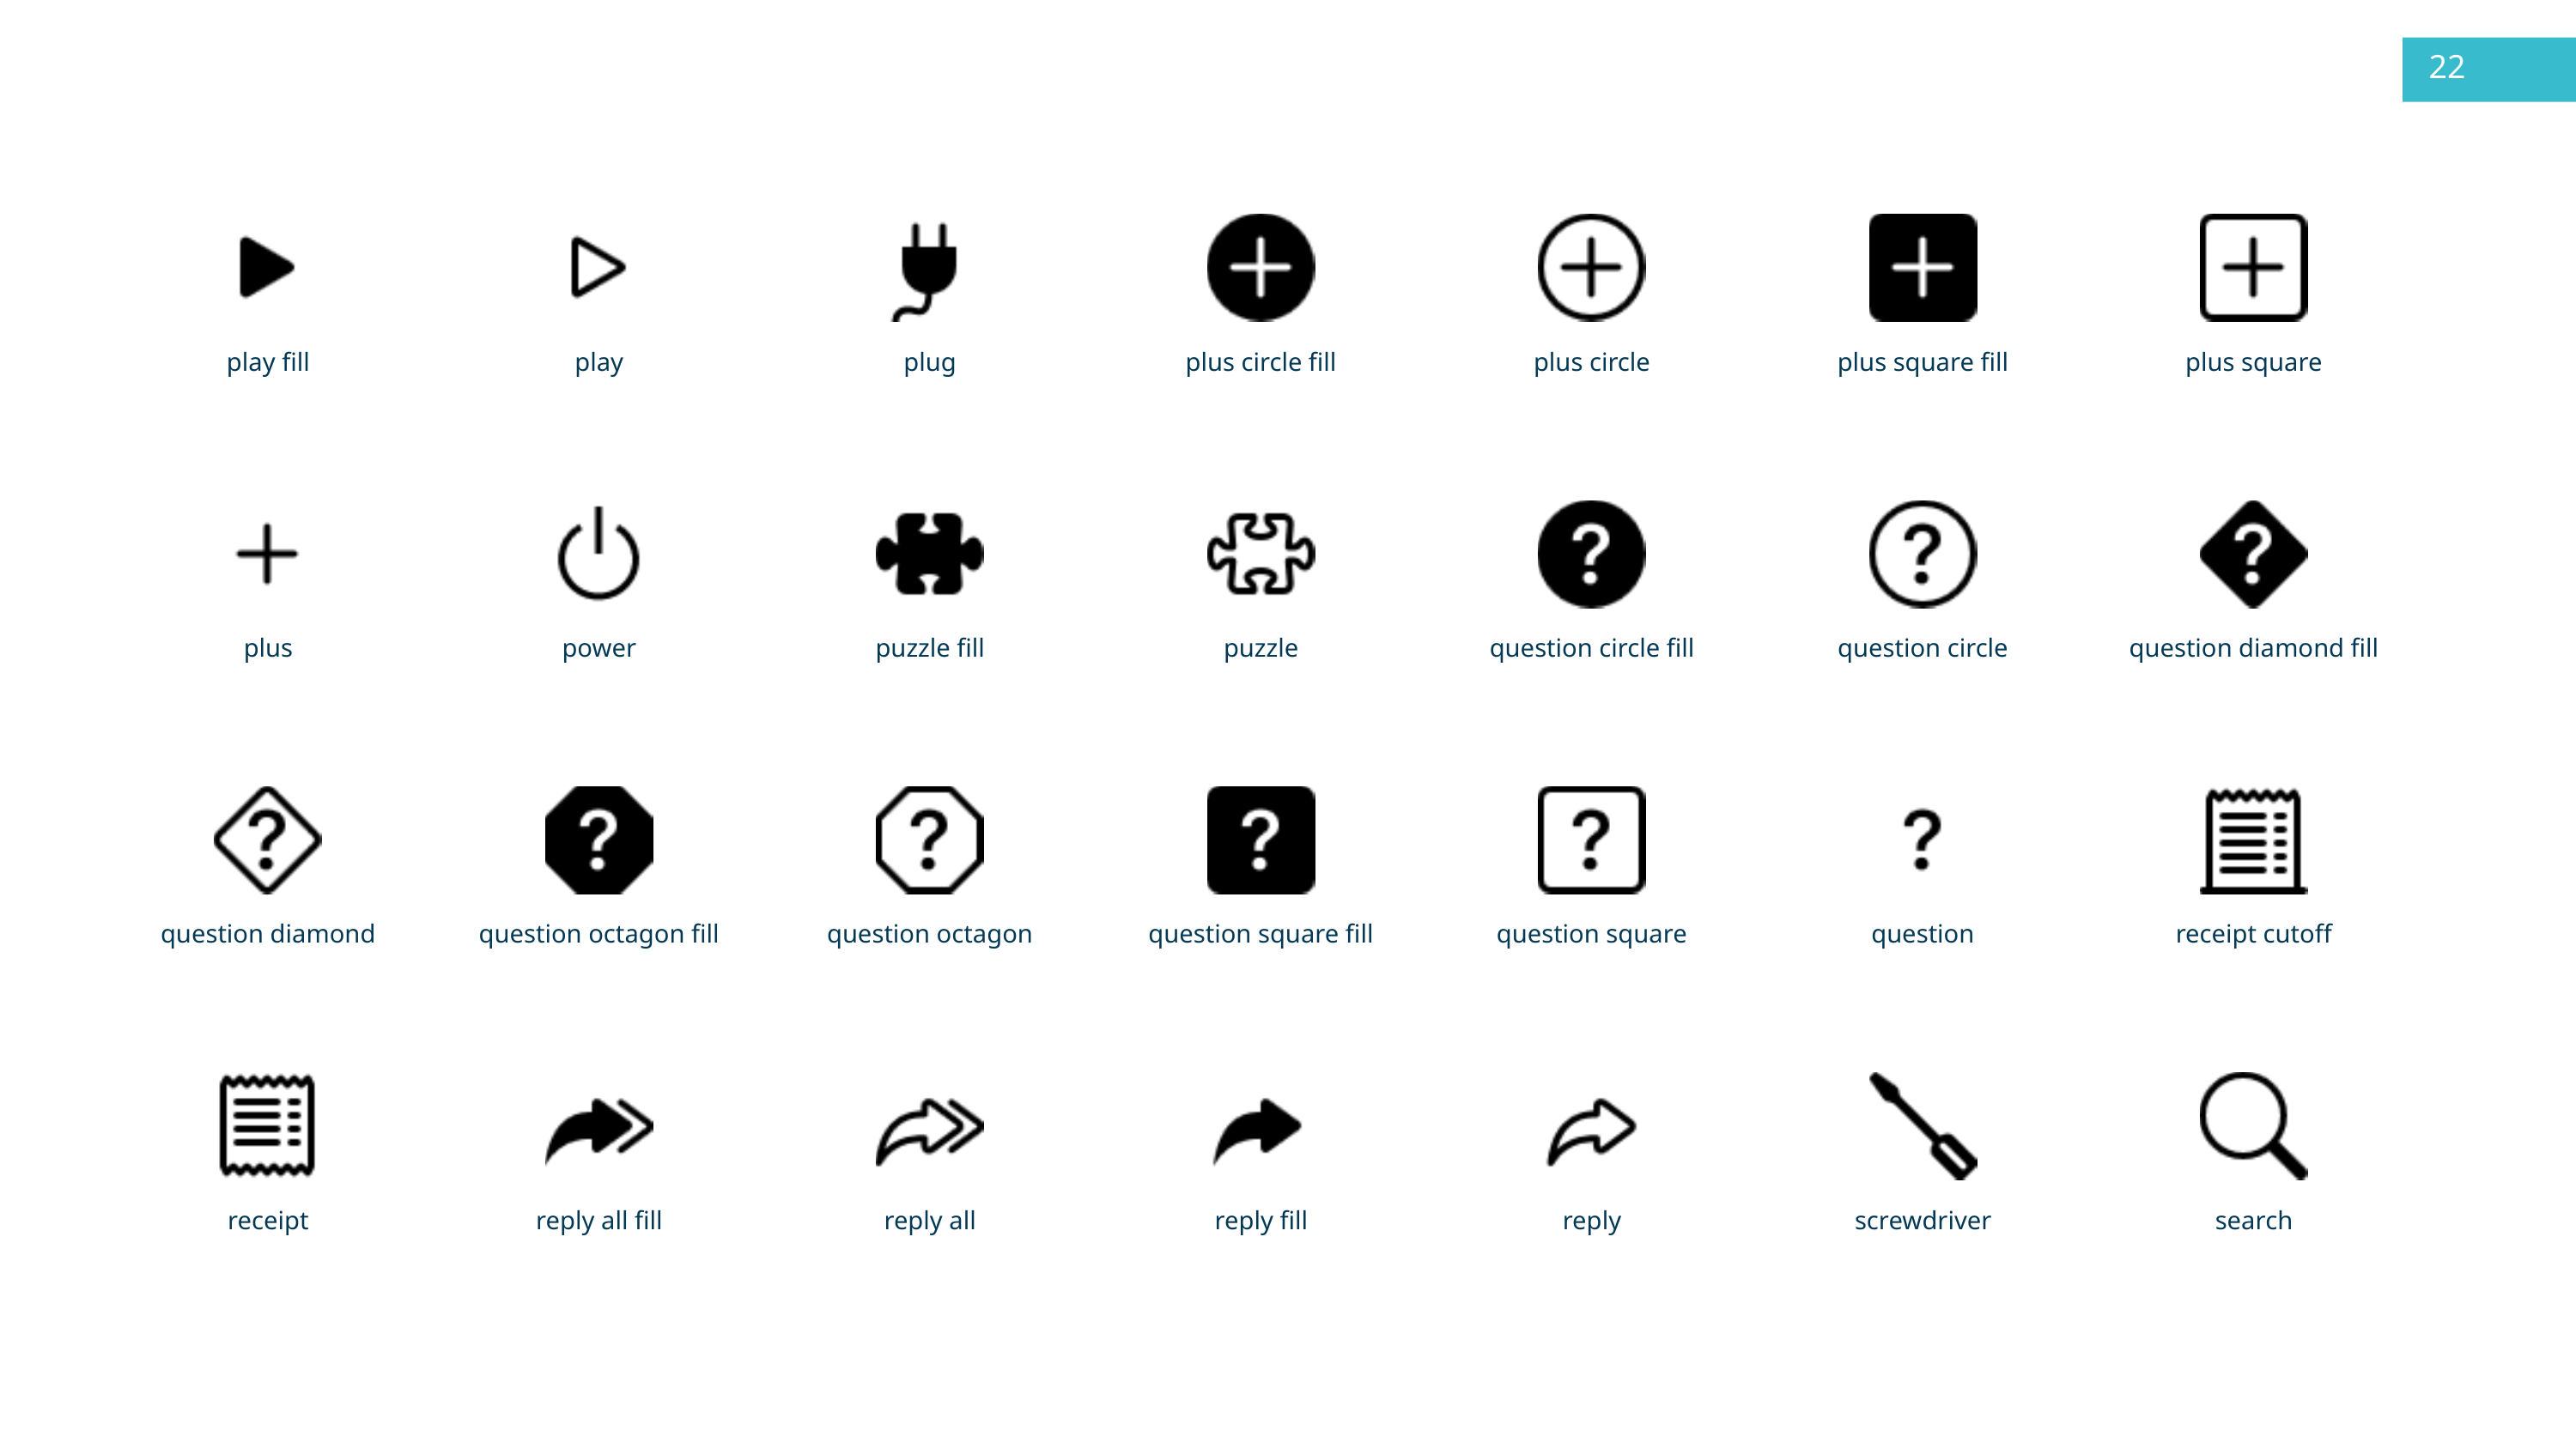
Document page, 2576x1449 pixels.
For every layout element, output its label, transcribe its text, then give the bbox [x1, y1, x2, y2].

picture [876, 214, 985, 323]
picture [214, 214, 323, 323]
text_box receipt cutoff [2075, 912, 2433, 955]
picture [545, 500, 653, 609]
text_box reply fill [1082, 1197, 1413, 1241]
text_box reply all fill [420, 1197, 750, 1241]
text_box puzzle [1082, 626, 1413, 669]
text_box question diamond fill [2075, 626, 2433, 669]
text_box search [2075, 1197, 2433, 1241]
text_box question octagon fill [420, 912, 750, 955]
picture [1868, 500, 1978, 609]
text_box reply all [750, 1197, 1082, 1241]
text_box plus circle fill [1082, 339, 1413, 383]
slide_number 22 [2415, 35, 2502, 100]
text_box question circle [1744, 626, 2075, 669]
picture [876, 786, 985, 894]
picture [1207, 500, 1315, 609]
text_box receipt [89, 1197, 420, 1241]
picture [545, 786, 653, 894]
text_box question octagon [750, 912, 1082, 955]
picture [1538, 500, 1646, 609]
text_box question [1744, 912, 2075, 955]
picture [2200, 786, 2308, 894]
text_box plus square [2075, 339, 2433, 383]
picture [1538, 1072, 1646, 1181]
text_box question square fill [1082, 912, 1413, 955]
text_box reply [1413, 1197, 1744, 1241]
picture [1868, 1072, 1978, 1181]
text_box plus square fill [1744, 339, 2075, 383]
text_box play fill [89, 339, 420, 383]
text_box question square [1413, 912, 1744, 955]
picture [1868, 786, 1978, 894]
picture [1538, 214, 1646, 323]
picture [1868, 214, 1978, 323]
picture [214, 1072, 323, 1181]
picture [2200, 500, 2308, 609]
text_box plus [89, 626, 420, 669]
picture [214, 500, 323, 609]
picture [1207, 1072, 1315, 1181]
text_box plug [750, 339, 1082, 383]
picture [545, 214, 653, 323]
picture [1207, 214, 1315, 323]
picture [876, 1072, 985, 1181]
text_box question circle fill [1413, 626, 1744, 669]
text_box power [420, 626, 750, 669]
picture [876, 500, 985, 609]
picture [2200, 1072, 2308, 1181]
picture [2200, 214, 2308, 323]
text_box puzzle fill [750, 626, 1082, 669]
text_box screwdriver [1744, 1197, 2075, 1241]
text_box plus circle [1413, 339, 1744, 383]
text_box question diamond [89, 912, 420, 955]
picture [545, 1072, 653, 1181]
picture [214, 786, 323, 894]
picture [1207, 786, 1315, 894]
text_box play [420, 339, 750, 383]
picture [1538, 786, 1646, 894]
